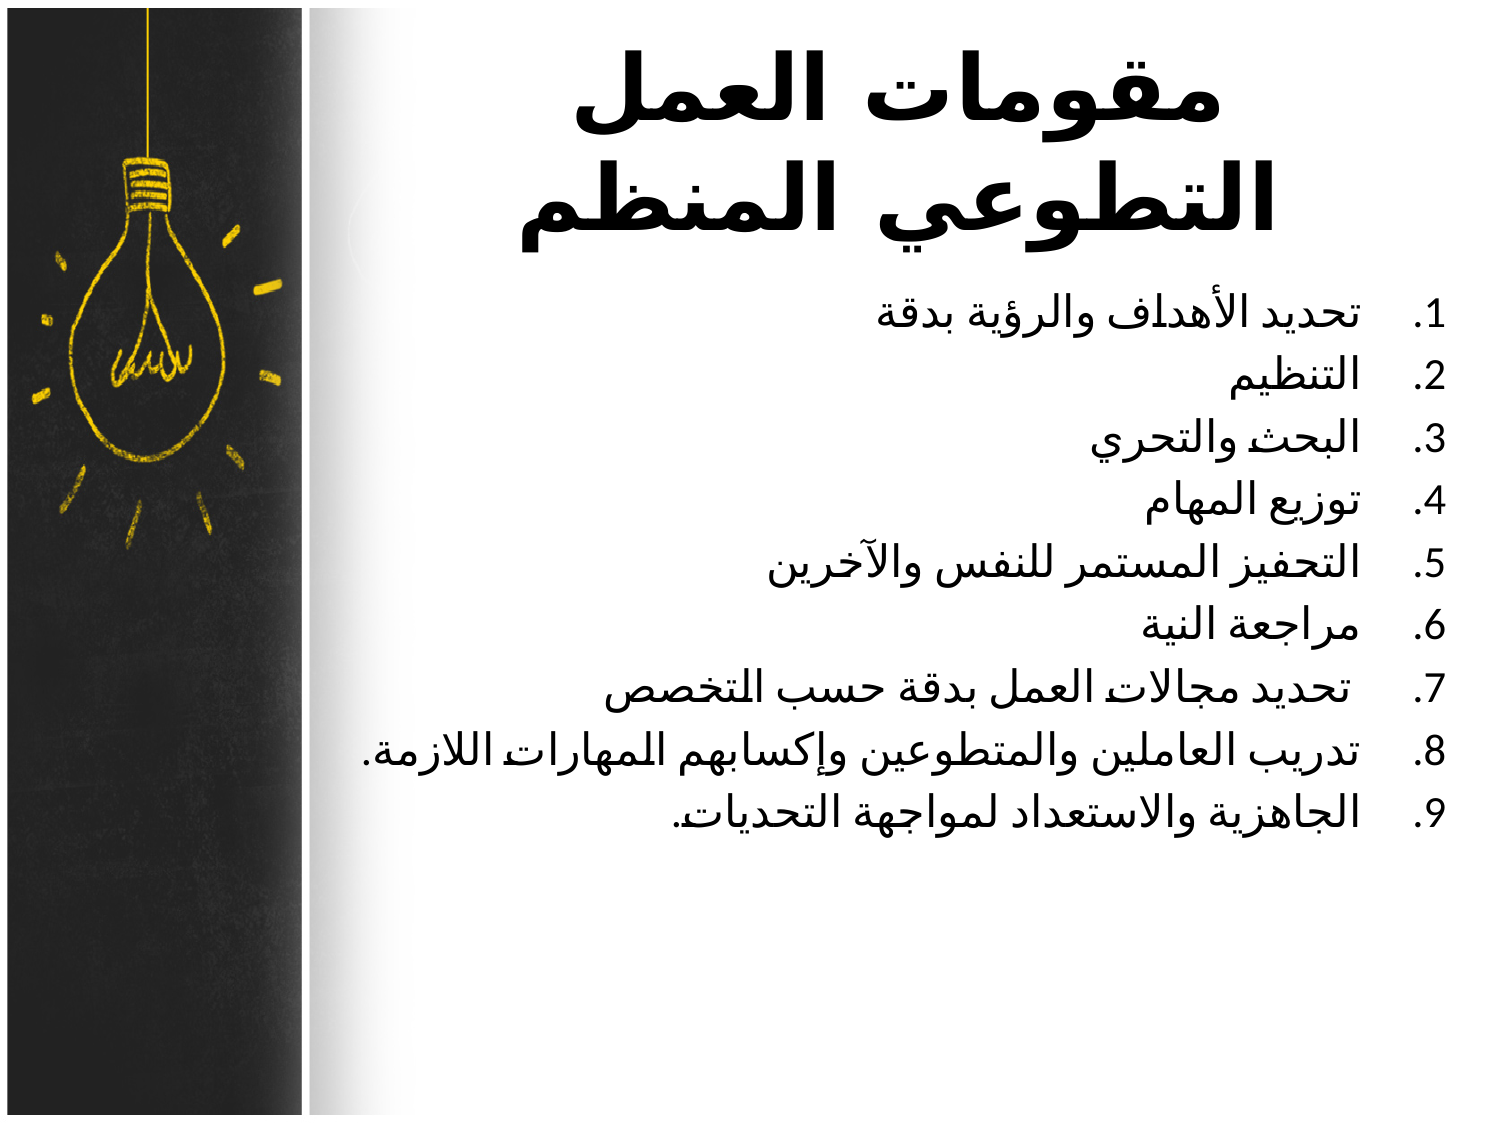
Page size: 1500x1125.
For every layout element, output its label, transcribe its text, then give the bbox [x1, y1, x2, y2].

picture [0, 0, 1500, 1125]
list تحديد الأهداف والرؤية بدقة التنظيم البحث والتحري توزيع المهام التحفيز المستمر للنفس والآخرين مراجعة النية تحديد مجالات العمل بدقة حسب التخصص تدريب العاملين والمتطوعين وإكسابهم المهارات اللازمة. الجاهزية والاستعداد لمواجهة التحديات. [337, 275, 1450, 1018]
title مقومات العمل التطوعي المنظم [371, 45, 1425, 233]
